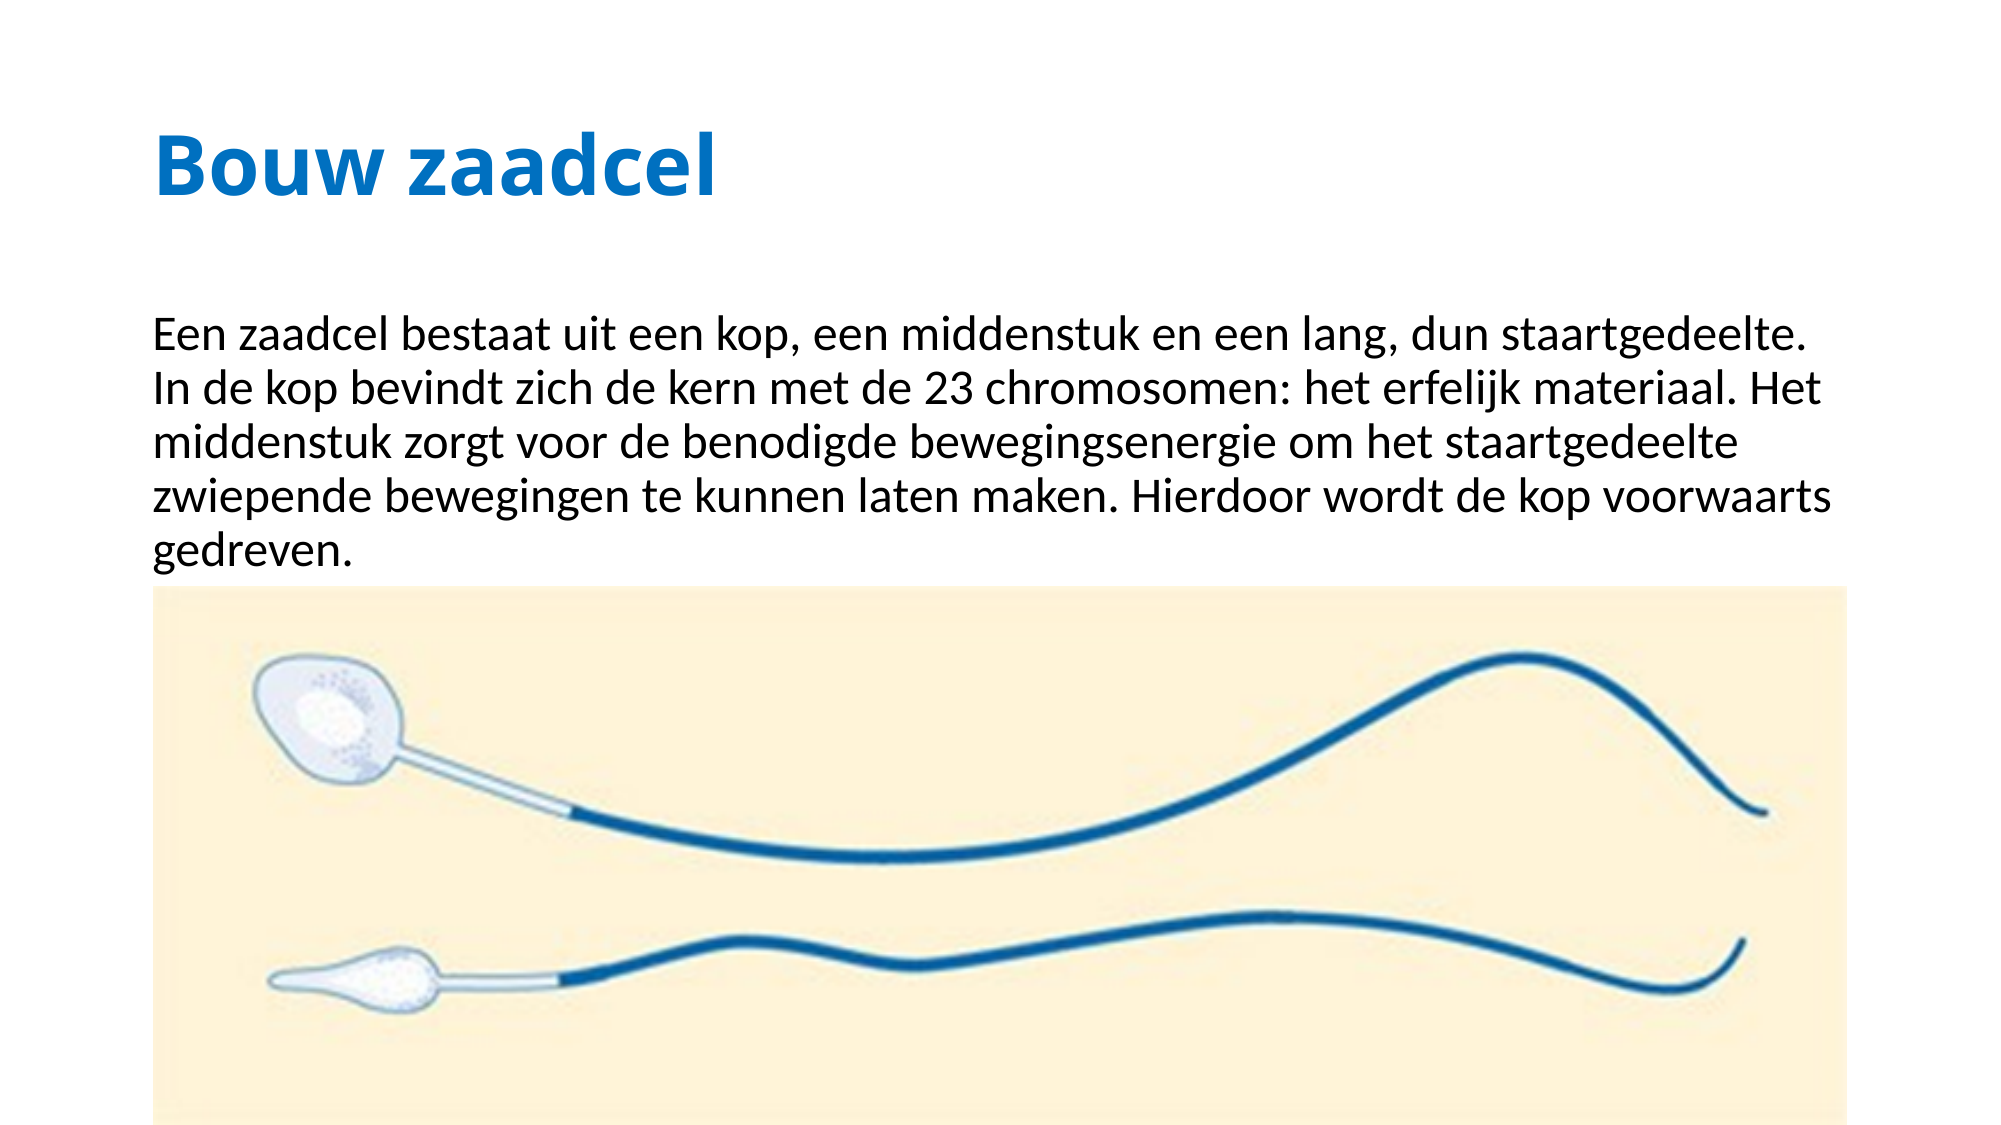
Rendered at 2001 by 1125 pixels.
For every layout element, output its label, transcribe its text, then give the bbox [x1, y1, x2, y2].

list Een zaadcel bestaat uit een kop, een middenstuk en een lang, dun staartgedeelte. In de kop bevindt zich de kern met de 23 chromosomen: het erfelijk materiaal. Het middenstuk zorgt voor de benodigde bewegingsenergie om het staartgedeelte zwiepende bewegingen te kunnen laten maken. Hierdoor wordt de kop voorwaarts gedreven. [137, 299, 1863, 1014]
picture [153, 586, 1847, 1125]
title Bouw zaadcel [137, 59, 1863, 278]
